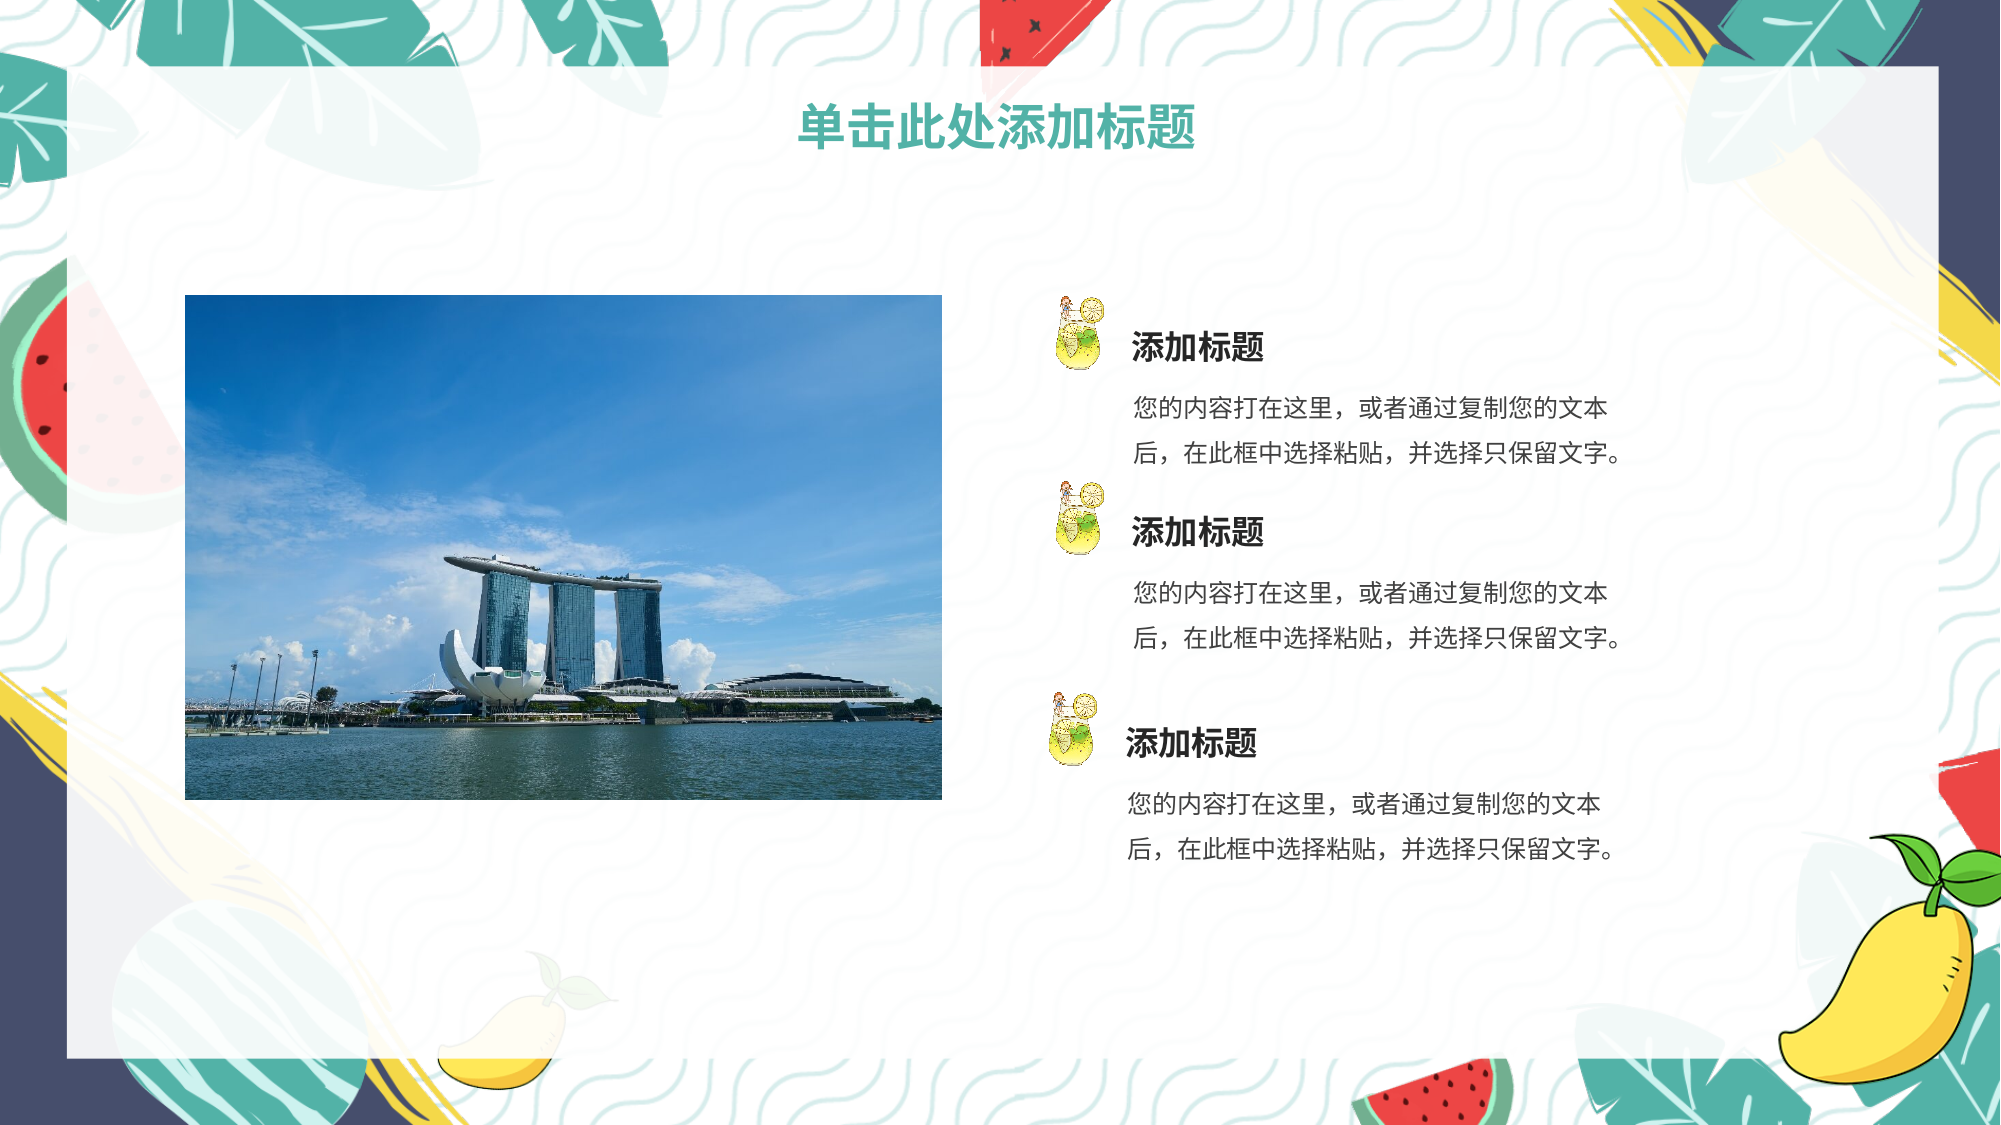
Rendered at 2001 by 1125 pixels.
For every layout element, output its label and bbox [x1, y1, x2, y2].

text_box [1090, 320, 1638, 477]
text_box [1090, 505, 1638, 662]
picture [0, 0, 2001, 1125]
text_box [1084, 716, 1631, 873]
